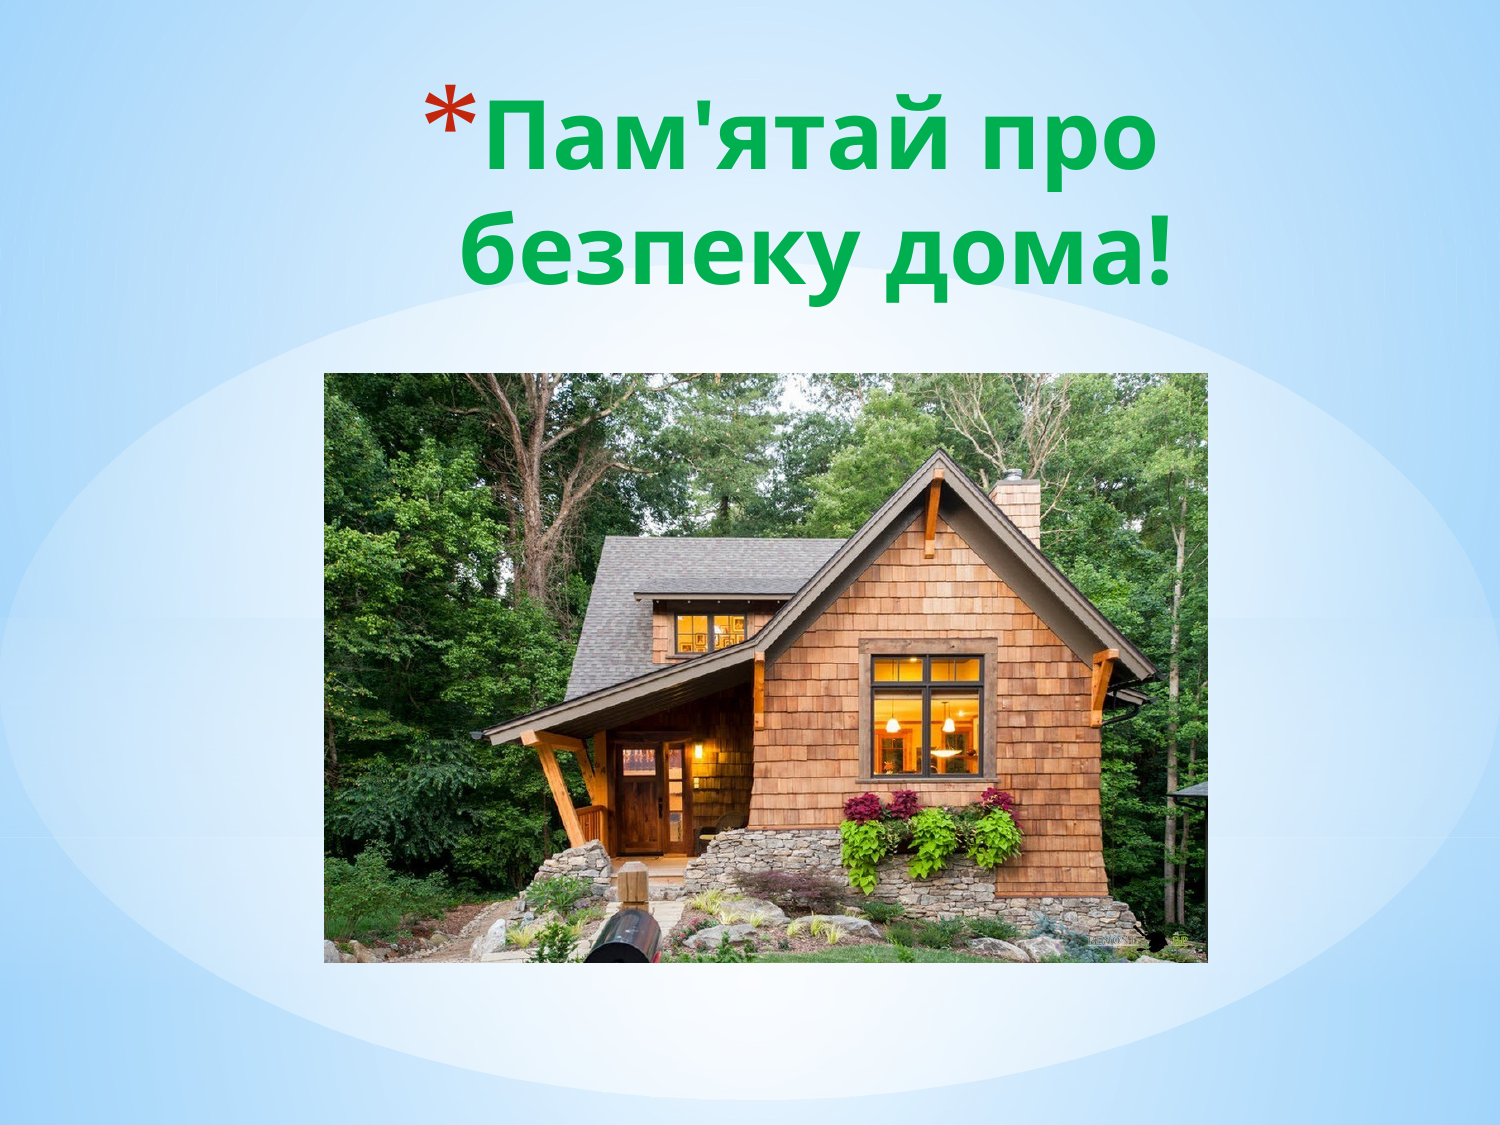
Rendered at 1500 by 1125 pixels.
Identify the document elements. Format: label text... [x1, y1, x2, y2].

title Пам'ятай про безпеку дома! [218, 66, 1363, 315]
picture [324, 373, 1208, 964]
